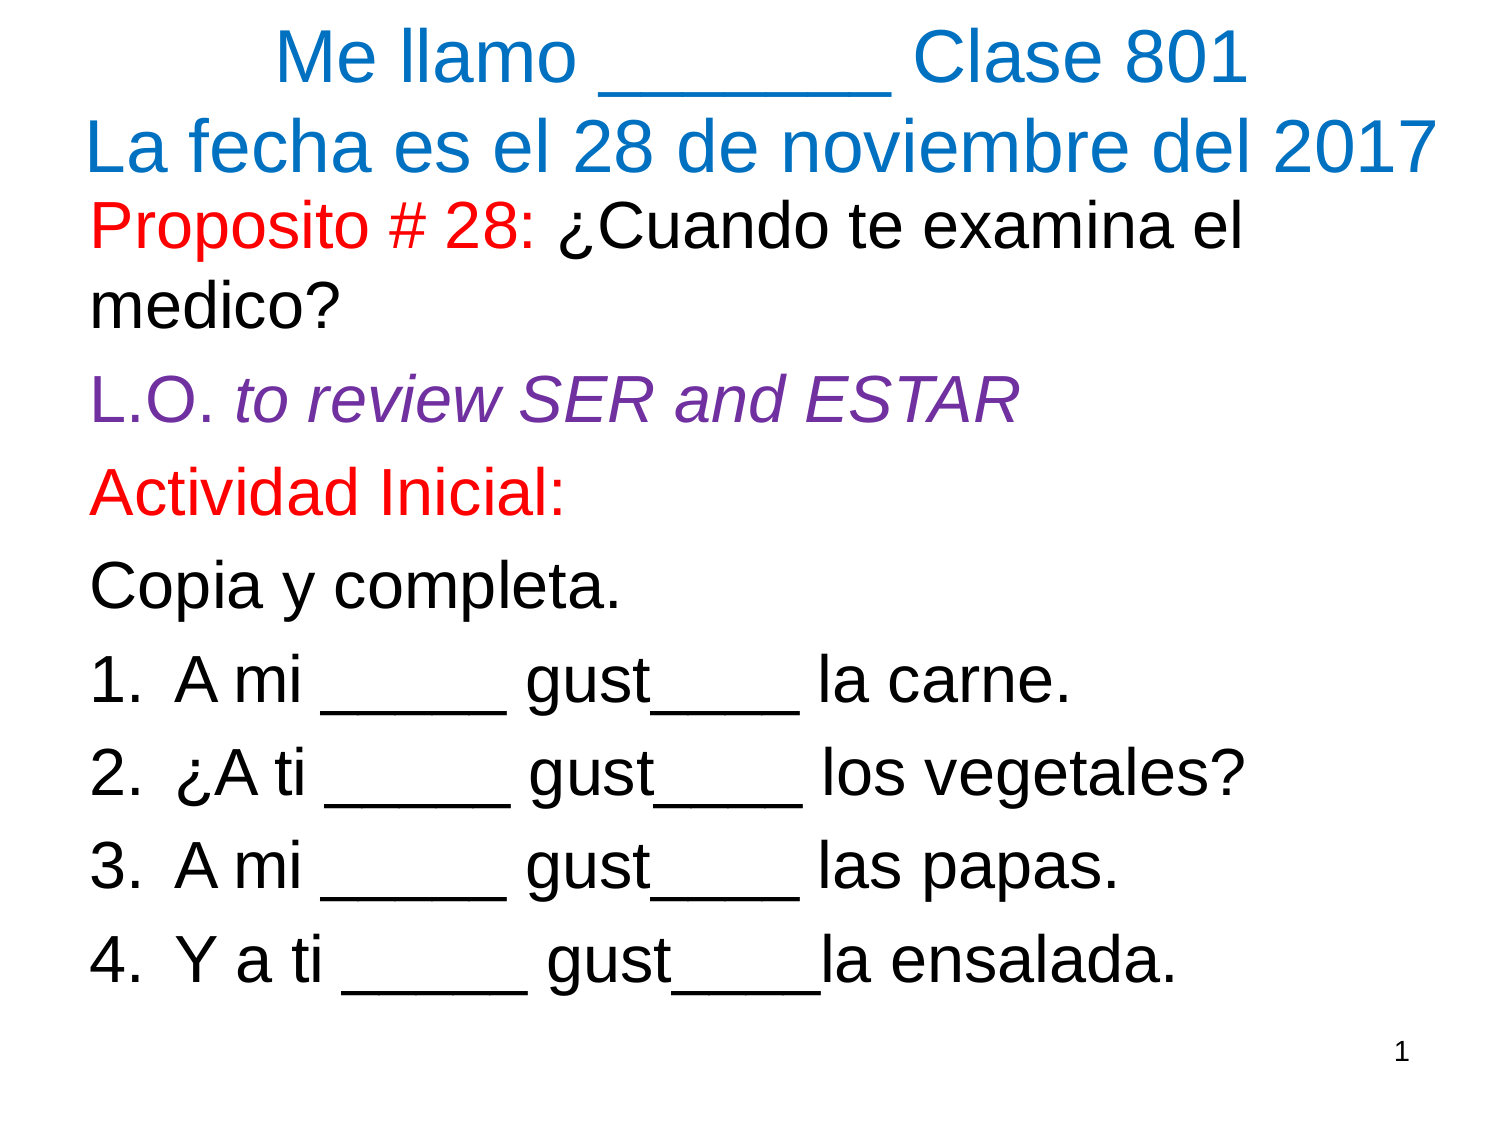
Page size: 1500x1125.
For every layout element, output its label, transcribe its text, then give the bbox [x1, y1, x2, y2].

slide_number 1 [1074, 1024, 1425, 1103]
text_box Proposito # 28: ¿Cuando te examina el medico? L.O. to review SER and ESTAR Actividad Inicial: Copia y completa. A mi _____ gust____ la carne. ¿A ti _____ gust____ los vegetales? A mi _____ gust____ las papas. Y a ti _____ gust____la ensalada. [74, 174, 1425, 918]
text_box Me llamo _______ Clase 801 La fecha es el 28 de noviembre del 2017 [12, 0, 1500, 188]
